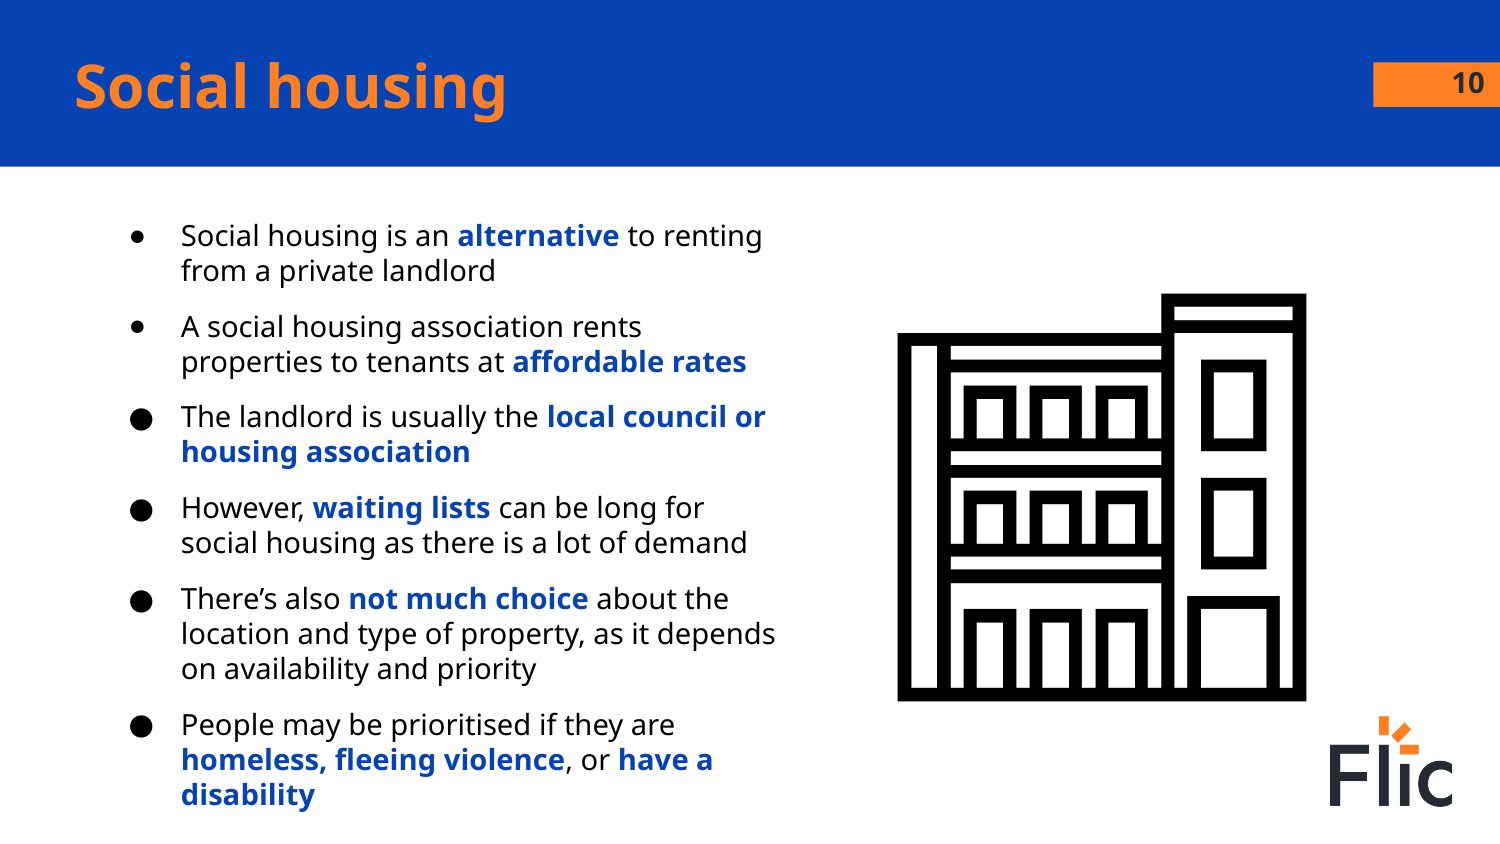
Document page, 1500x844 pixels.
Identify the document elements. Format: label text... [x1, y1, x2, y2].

title Social housing [59, 41, 1467, 127]
text_box Social housing is an alternative to renting from a private landlord A social housing association rents properties to tenants at affordable rates The landlord is usually the local council or housing association However, waiting lists can be long for social housing as there is a lot of demand There’s also not much choice about the location and type of property, as it depends on availability and priority People may be prioritised if they are homeless, fleeing violence, or have a disability [90, 202, 762, 826]
slide_number 10 [1467, 49, 1500, 115]
picture [767, 163, 1452, 832]
